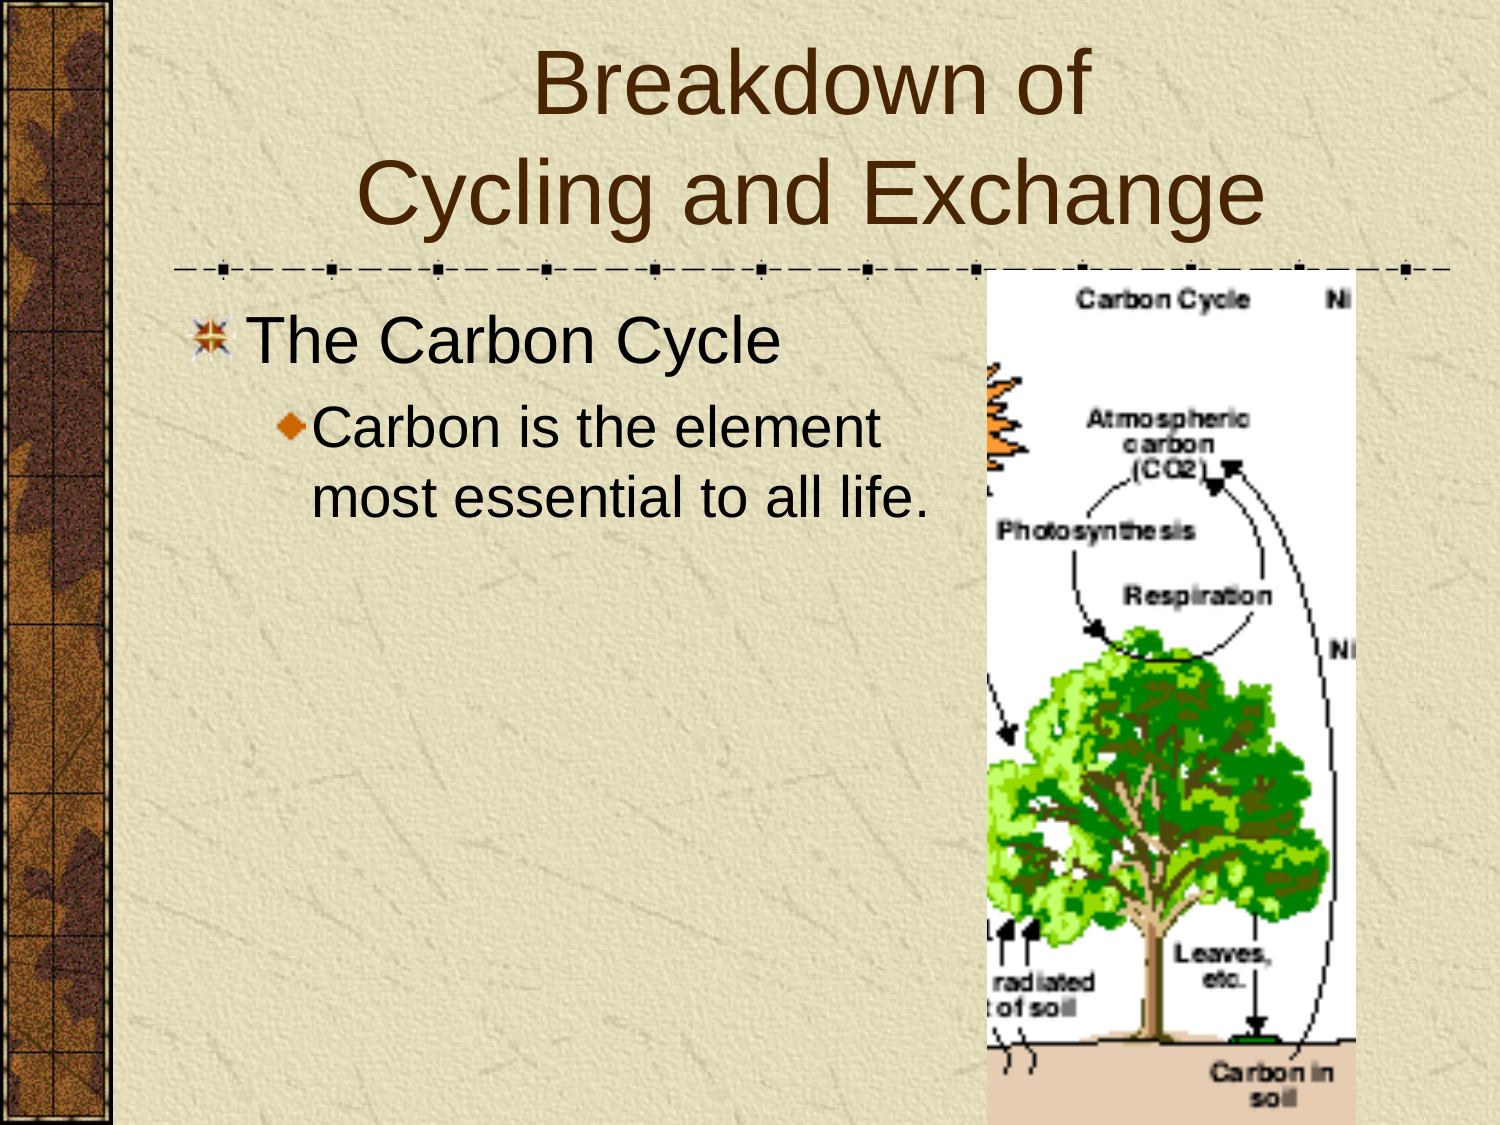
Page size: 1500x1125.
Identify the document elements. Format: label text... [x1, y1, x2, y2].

list The Carbon Cycle Carbon is the element most essential to all life. [173, 289, 982, 965]
title Breakdown of Cycling and Exchange [174, 62, 1451, 251]
picture [0, 0, 1500, 1125]
